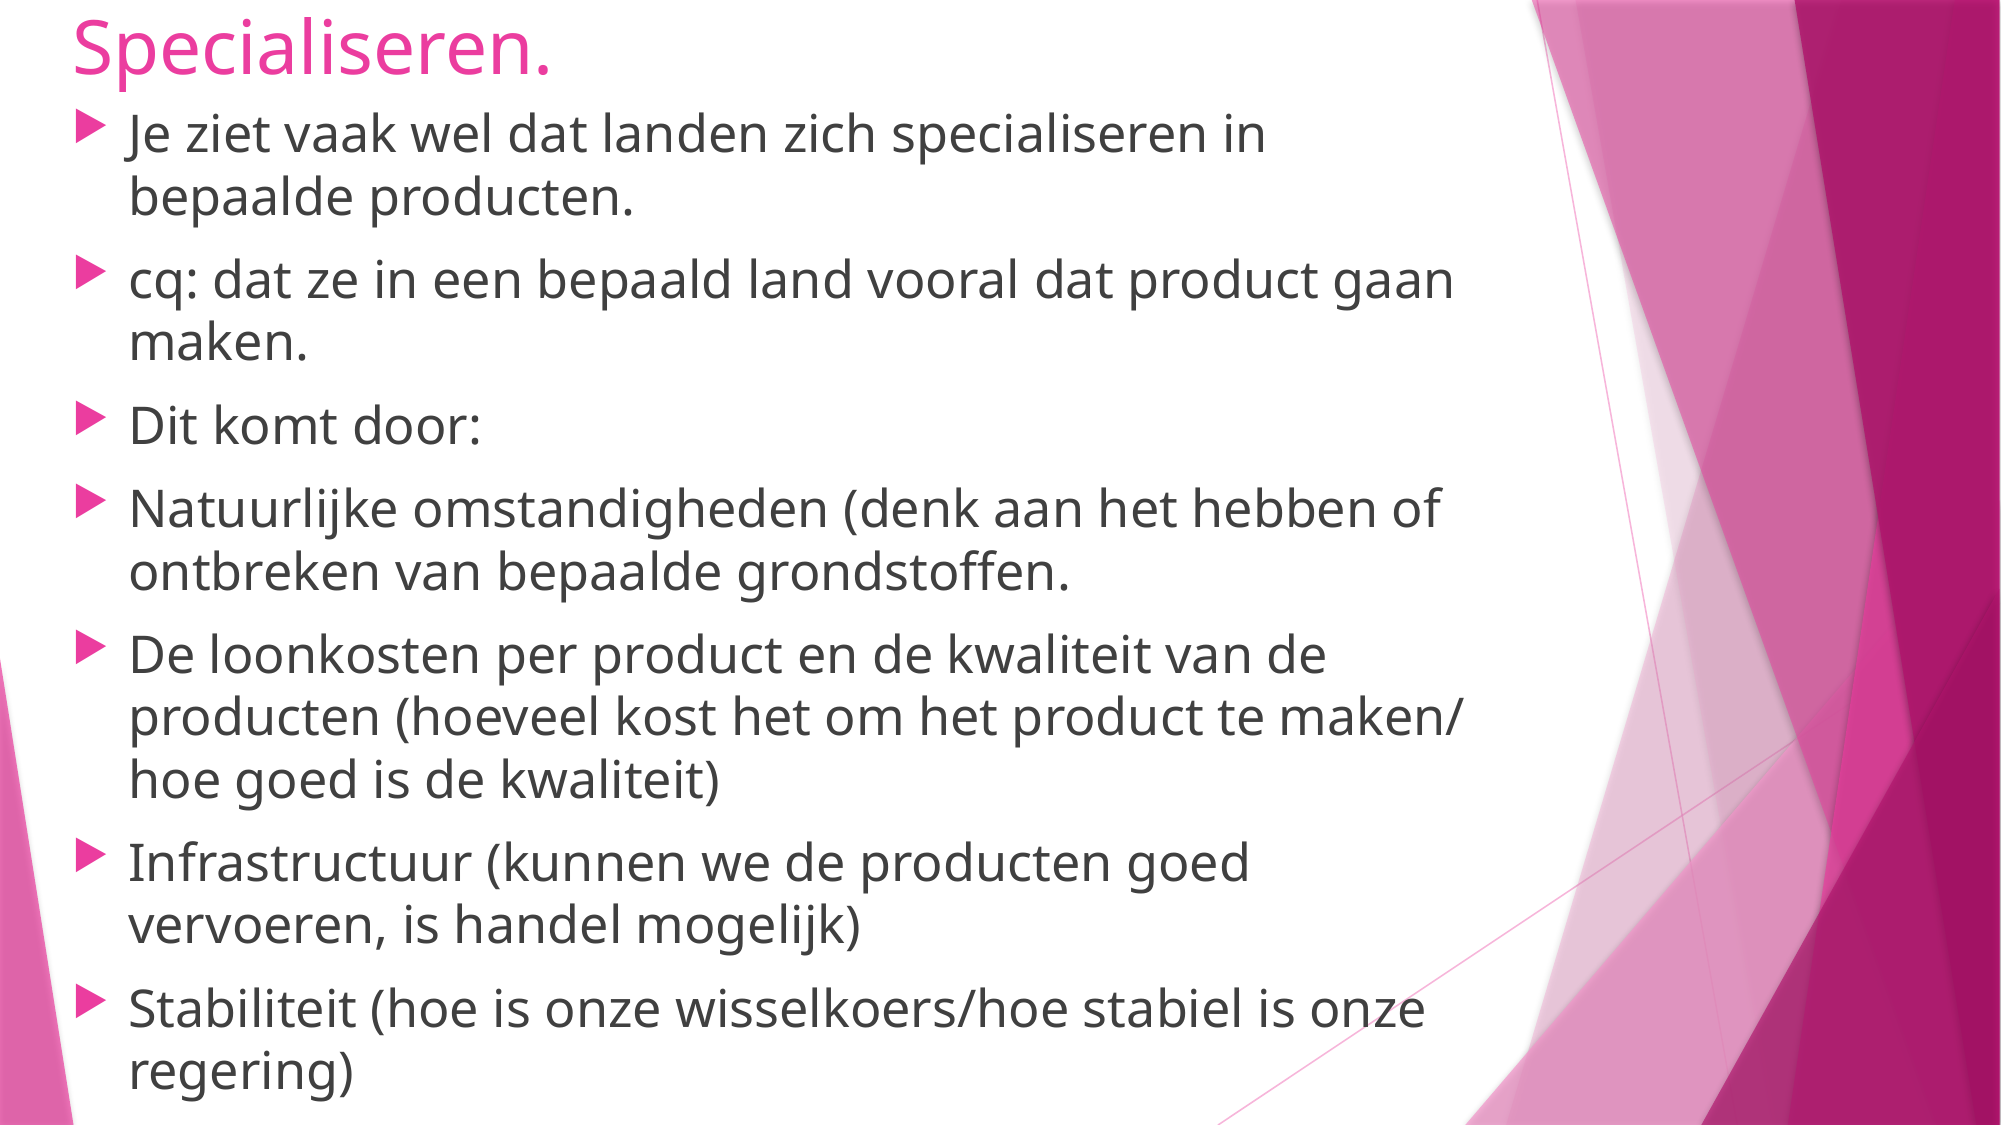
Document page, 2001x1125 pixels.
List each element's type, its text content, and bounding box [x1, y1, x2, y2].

list Je ziet vaak wel dat landen zich specialiseren in bepaalde producten. cq: dat ze in een bepaald land vooral dat product gaan maken. Dit komt door: Natuurlijke omstandigheden (denk aan het hebben of ontbreken van bepaalde grondstoffen. De loonkosten per product en de kwaliteit van de producten (hoeveel kost het om het product te maken/ hoe goed is de kwaliteit) Infrastructuur (kunnen we de producten goed vervoeren, is handel mogelijk) Stabiliteit (hoe is onze wisselkoers/hoe stabiel is onze regering) [57, 92, 1522, 991]
title Specialiseren. [57, 0, 1522, 92]
